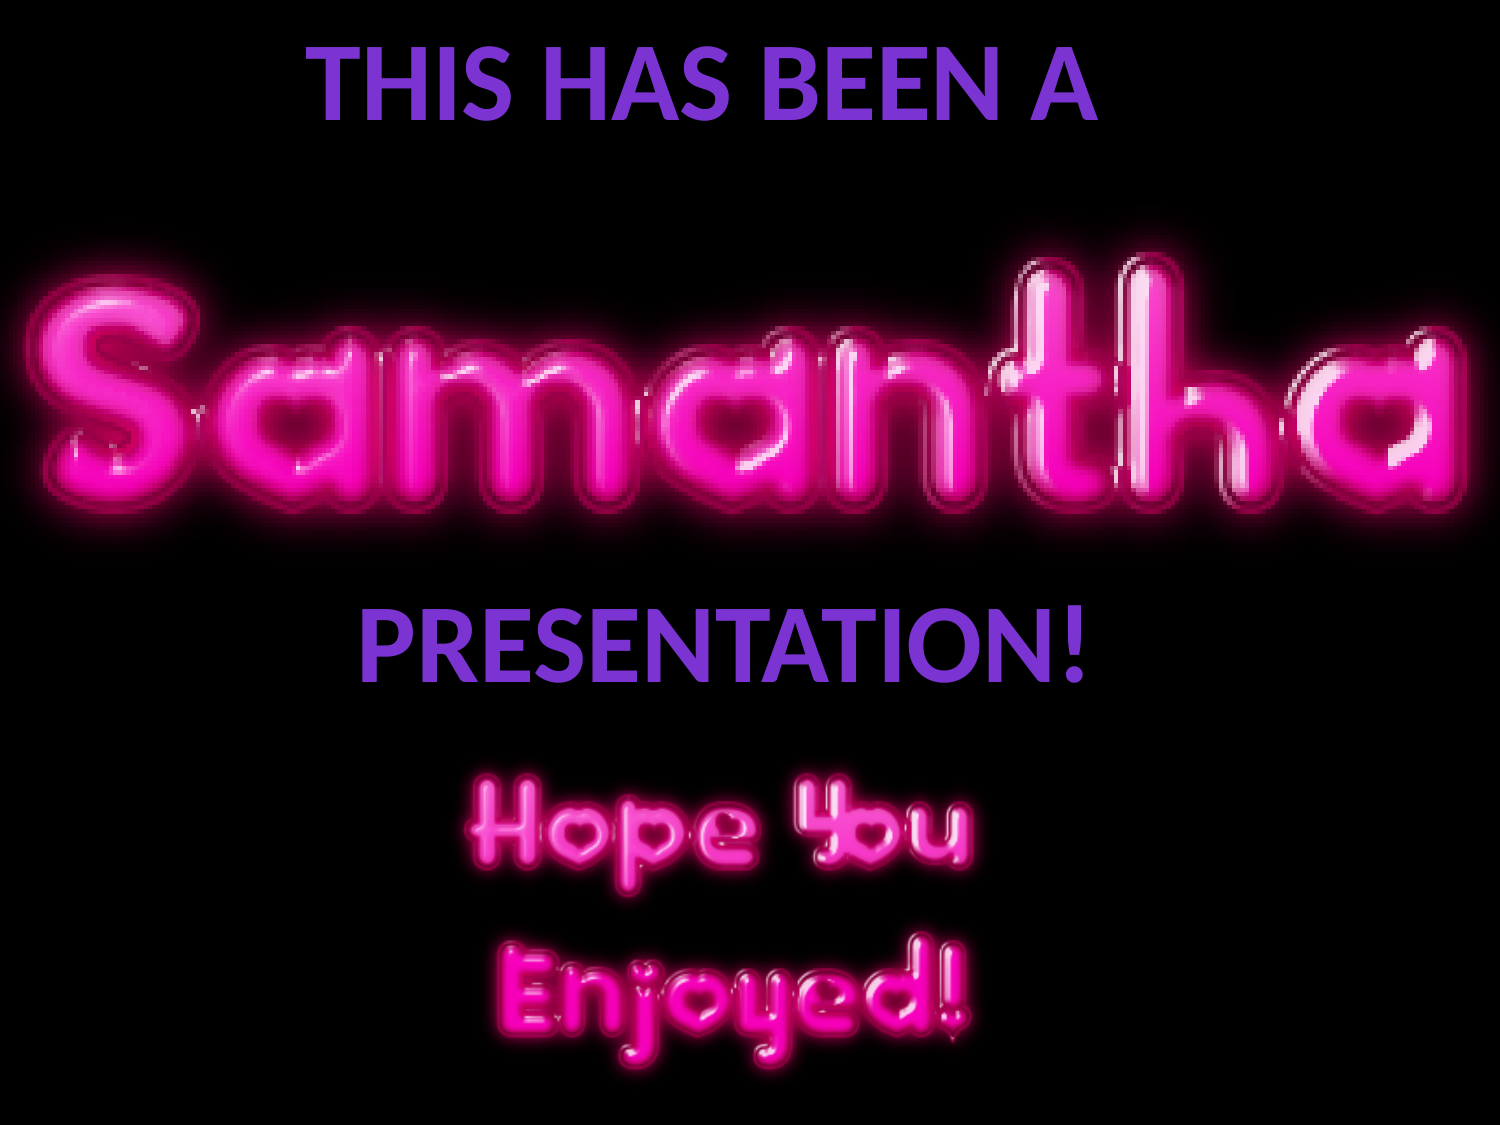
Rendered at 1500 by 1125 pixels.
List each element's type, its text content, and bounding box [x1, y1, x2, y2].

text_box Presentation! [341, 582, 1110, 713]
picture [442, 751, 999, 1092]
picture [0, 195, 1500, 571]
text_box This Has been a [159, 0, 1247, 150]
